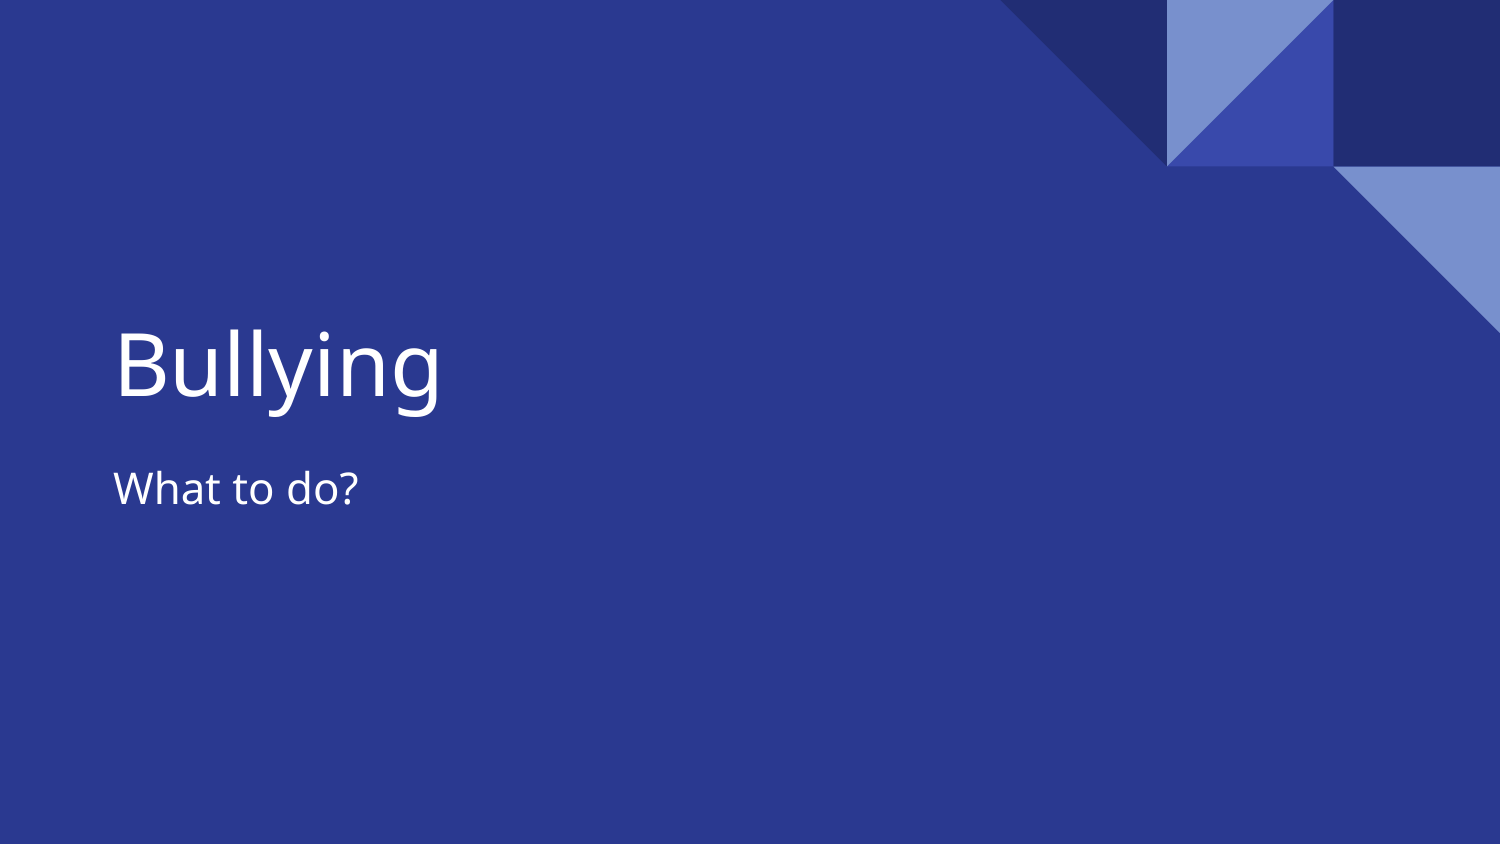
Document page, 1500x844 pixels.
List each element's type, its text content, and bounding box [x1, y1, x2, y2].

subtitle What to do? [98, 445, 1447, 517]
title Bullying [98, 291, 1447, 429]
